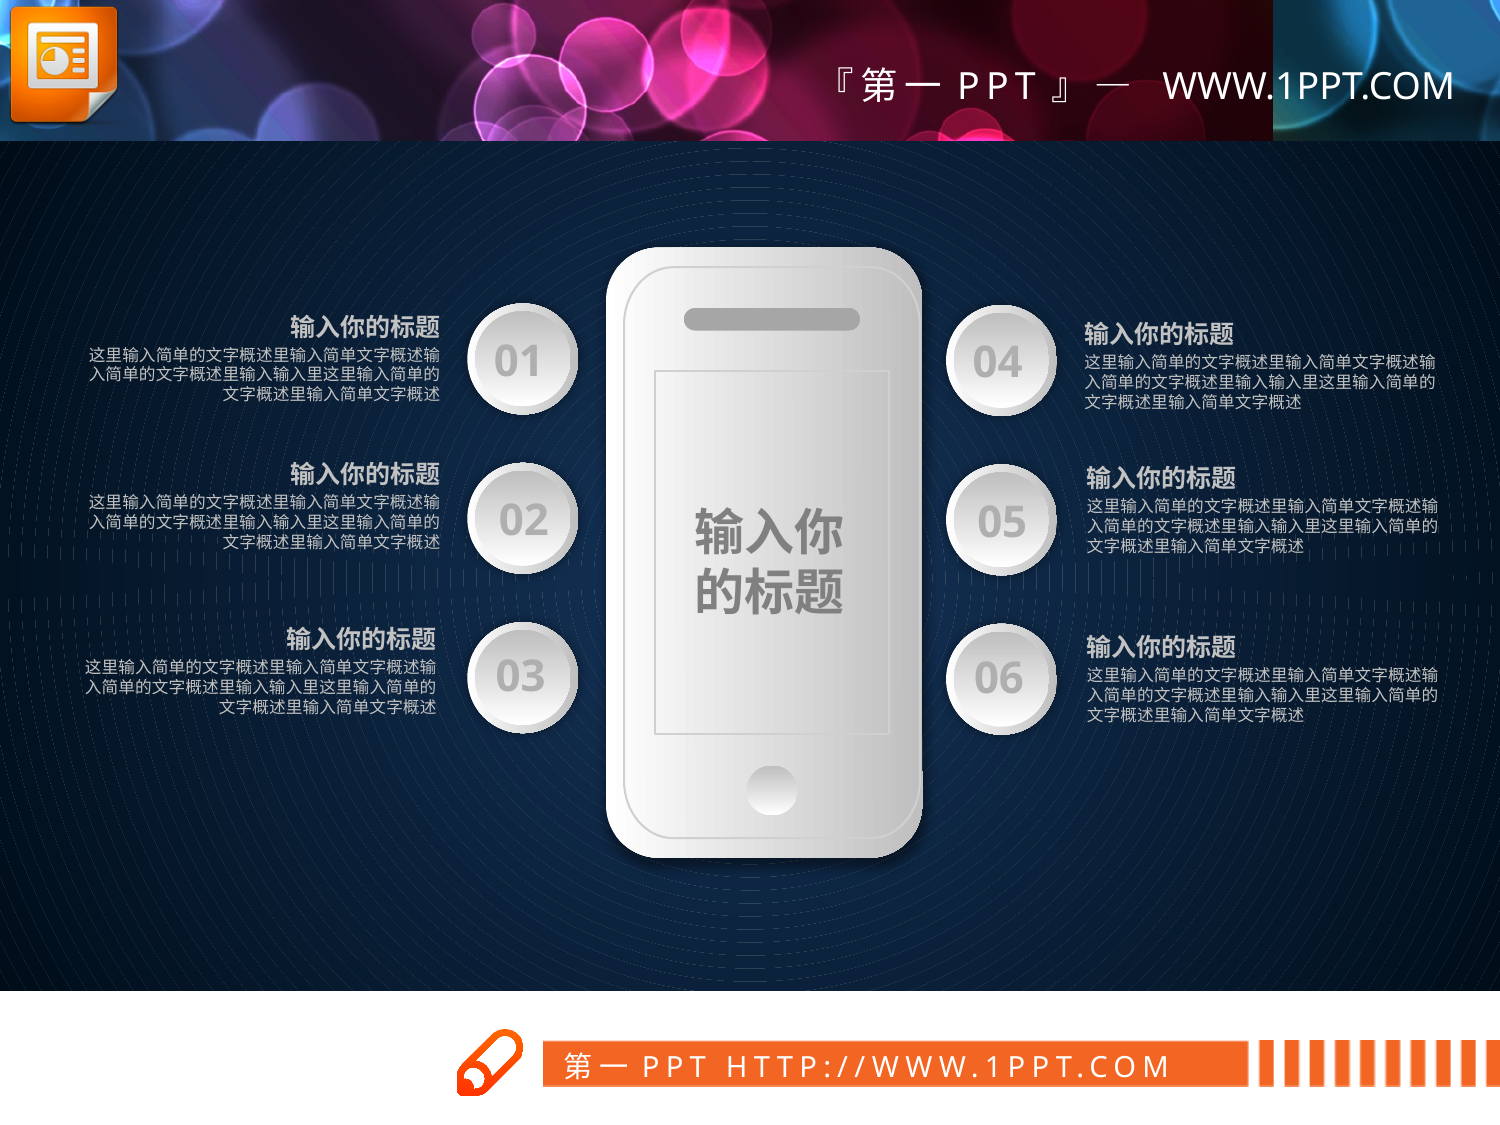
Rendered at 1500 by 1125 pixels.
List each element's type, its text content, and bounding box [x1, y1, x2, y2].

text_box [467, 303, 579, 415]
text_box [945, 464, 1058, 576]
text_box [945, 304, 1058, 417]
text_box 输入你的标题 这里输入简单的文字概述里输入简单文字概述输入简单的文字概述里输入输入里这里输入简单的文字概述里输入简单文字概述 [68, 451, 456, 599]
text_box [467, 462, 579, 574]
text_box 输入你的标题 这里输入简单的文字概述里输入简单文字概述输入简单的文字概述里输入输入里这里输入简单的文字概述里输入简单文字概述 [1071, 624, 1459, 772]
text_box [623, 266, 921, 839]
text_box 输入你的标题 这里输入简单的文字概述里输入简单文字概述输入简单的文字概述里输入输入里这里输入简单的文字概述里输入简单文字概述 [68, 303, 456, 451]
picture [543, 1040, 1500, 1087]
text_box 输入你的标题 这里输入简单的文字概述里输入简单文字概述输入简单的文字概述里输入输入里这里输入简单的文字概述里输入简单文字概述 [1071, 455, 1459, 603]
text_box [628, 848, 900, 858]
picture [0, 0, 1500, 141]
text_box 输入你的标题 这里输入简单的文字概述里输入简单文字概述输入简单的文字概述里输入输入里这里输入简单的文字概述里输入简单文字概述 [1069, 311, 1457, 460]
text_box 输入你的标题 这里输入简单的文字概述里输入简单文字概述输入简单的文字概述里输入输入里这里输入简单的文字概述里输入简单文字概述 [64, 616, 452, 764]
text_box [606, 247, 909, 839]
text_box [467, 621, 579, 734]
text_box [945, 623, 1058, 735]
